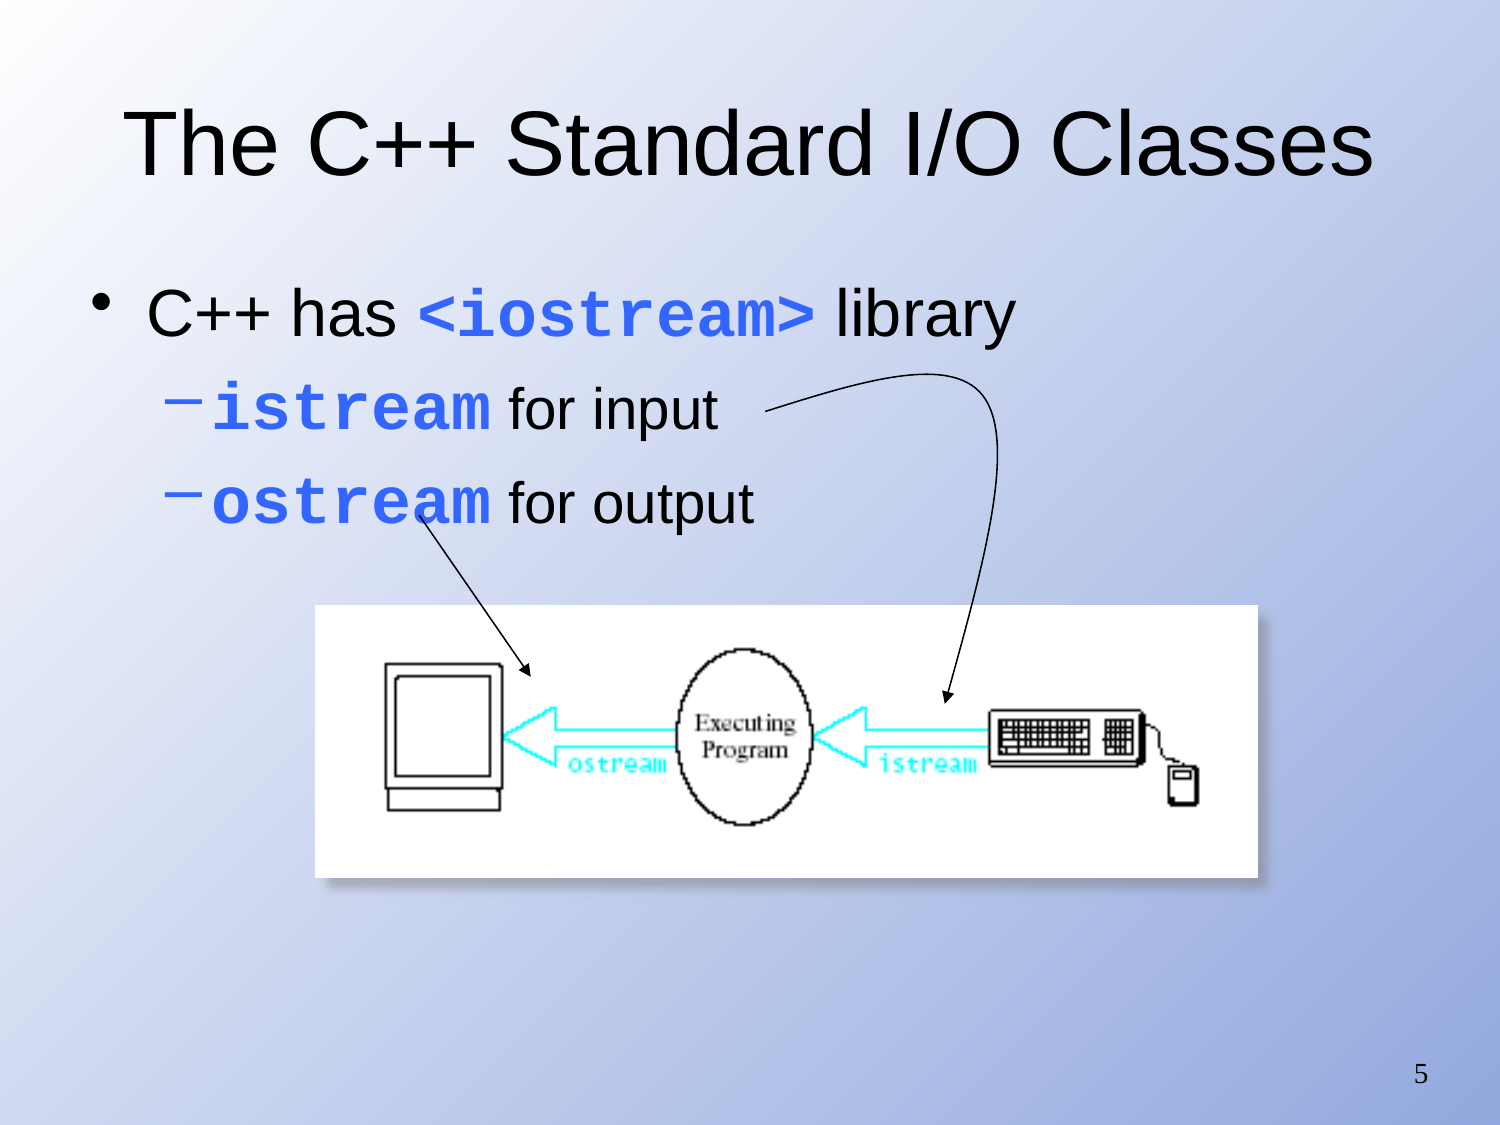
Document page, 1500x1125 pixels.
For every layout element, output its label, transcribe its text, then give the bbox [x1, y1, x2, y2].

slide_number 5 [1093, 1046, 1444, 1125]
picture [315, 605, 1259, 878]
text_box [765, 374, 998, 604]
list C++ has <iostream> library istream for input ostream for output [75, 262, 1500, 1041]
title The C++ Standard I/O Classes [75, 45, 1425, 233]
